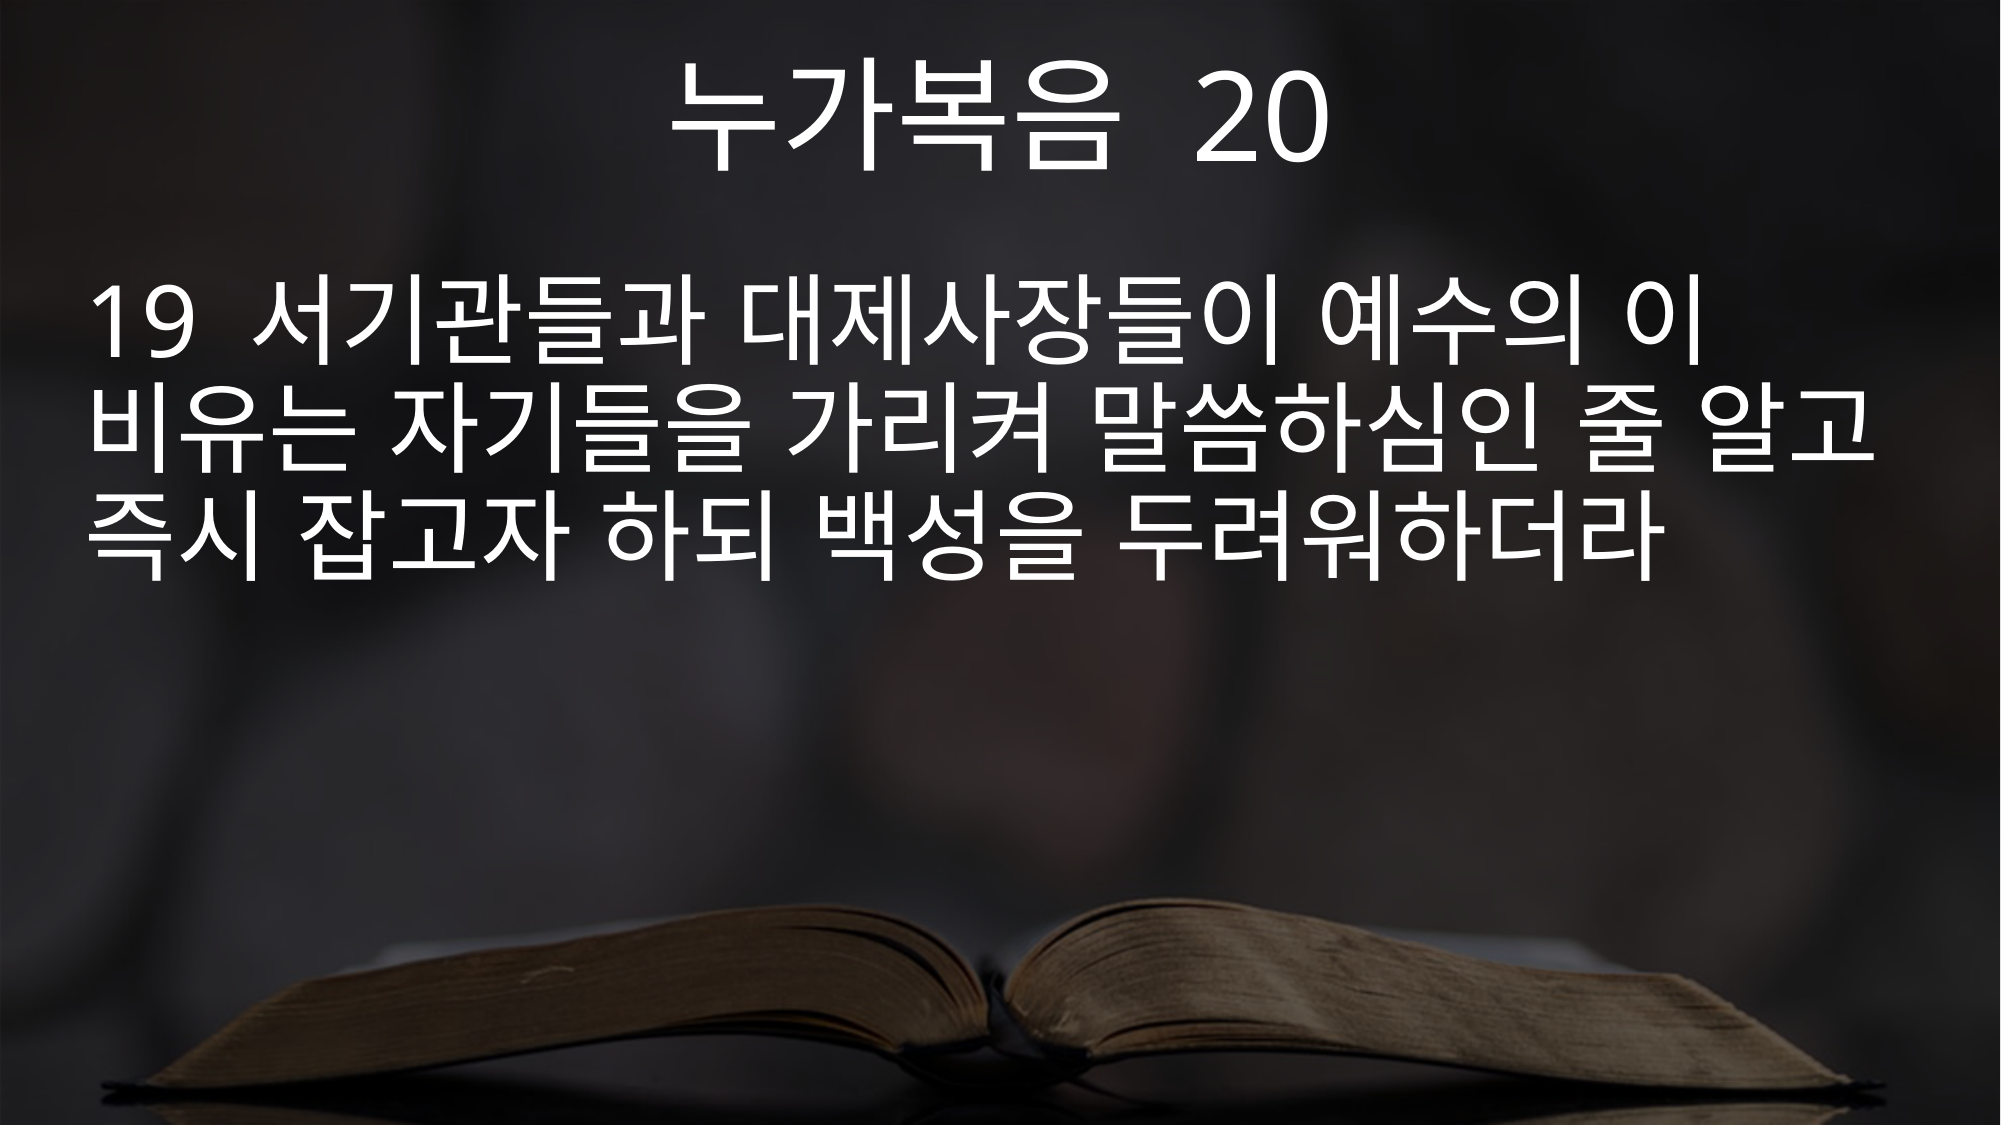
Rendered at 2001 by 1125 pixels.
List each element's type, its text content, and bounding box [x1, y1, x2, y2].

list 19 서기관들과 대제사장들이 예수의 이 비유는 자기들을 가리켜 말씀하심인 줄 알고 즉시 잡고자 하되 백성을 두려워하더라 [69, 263, 1953, 423]
picture [0, 0, 2001, 1125]
footer 누가복음 20 [0, 32, 2000, 192]
